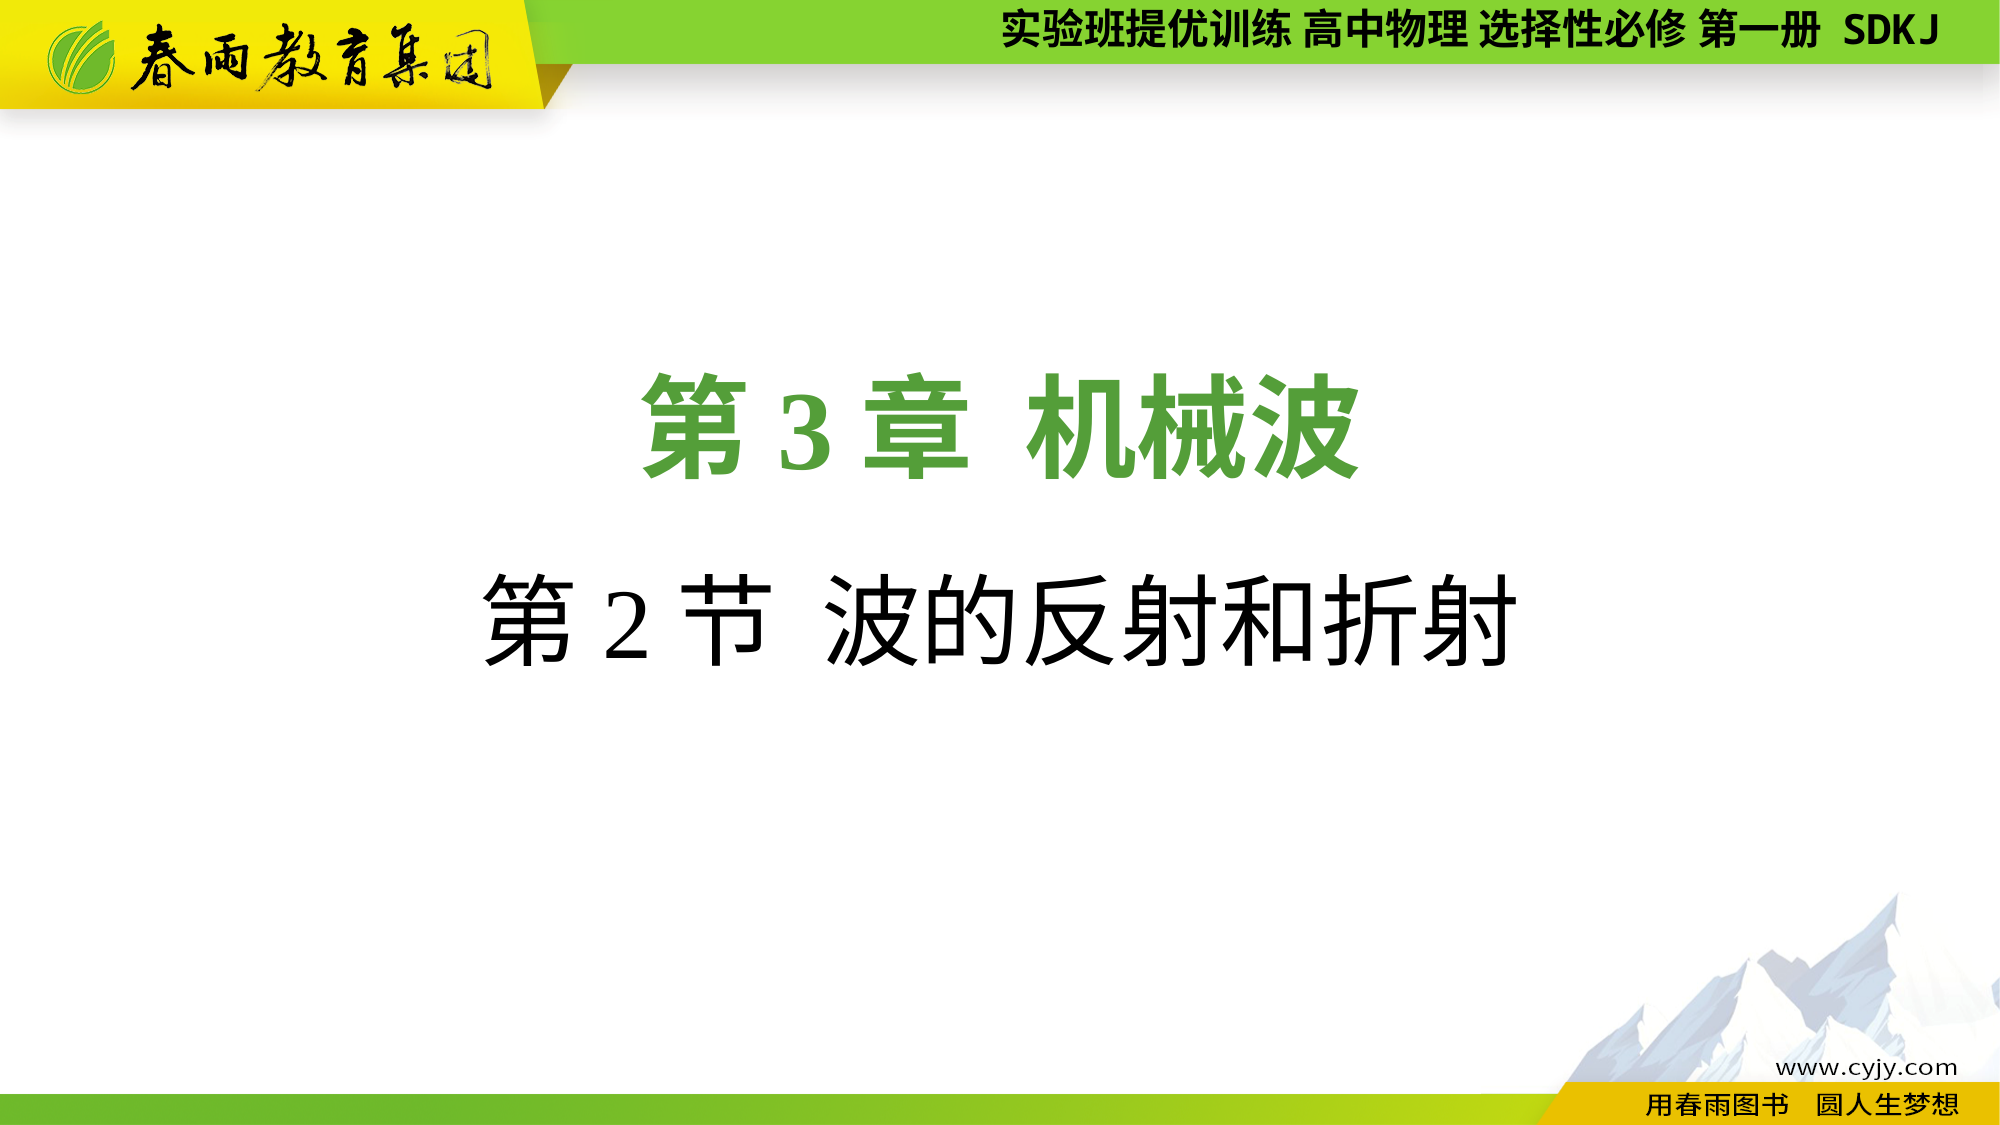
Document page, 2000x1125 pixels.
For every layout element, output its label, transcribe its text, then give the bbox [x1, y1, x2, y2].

text_box 第3章 机械波 [0, 282, 2000, 491]
text_box 第2节 波的反射和折射 [0, 491, 2000, 687]
picture [0, 0, 2000, 282]
picture [0, 687, 2000, 1125]
